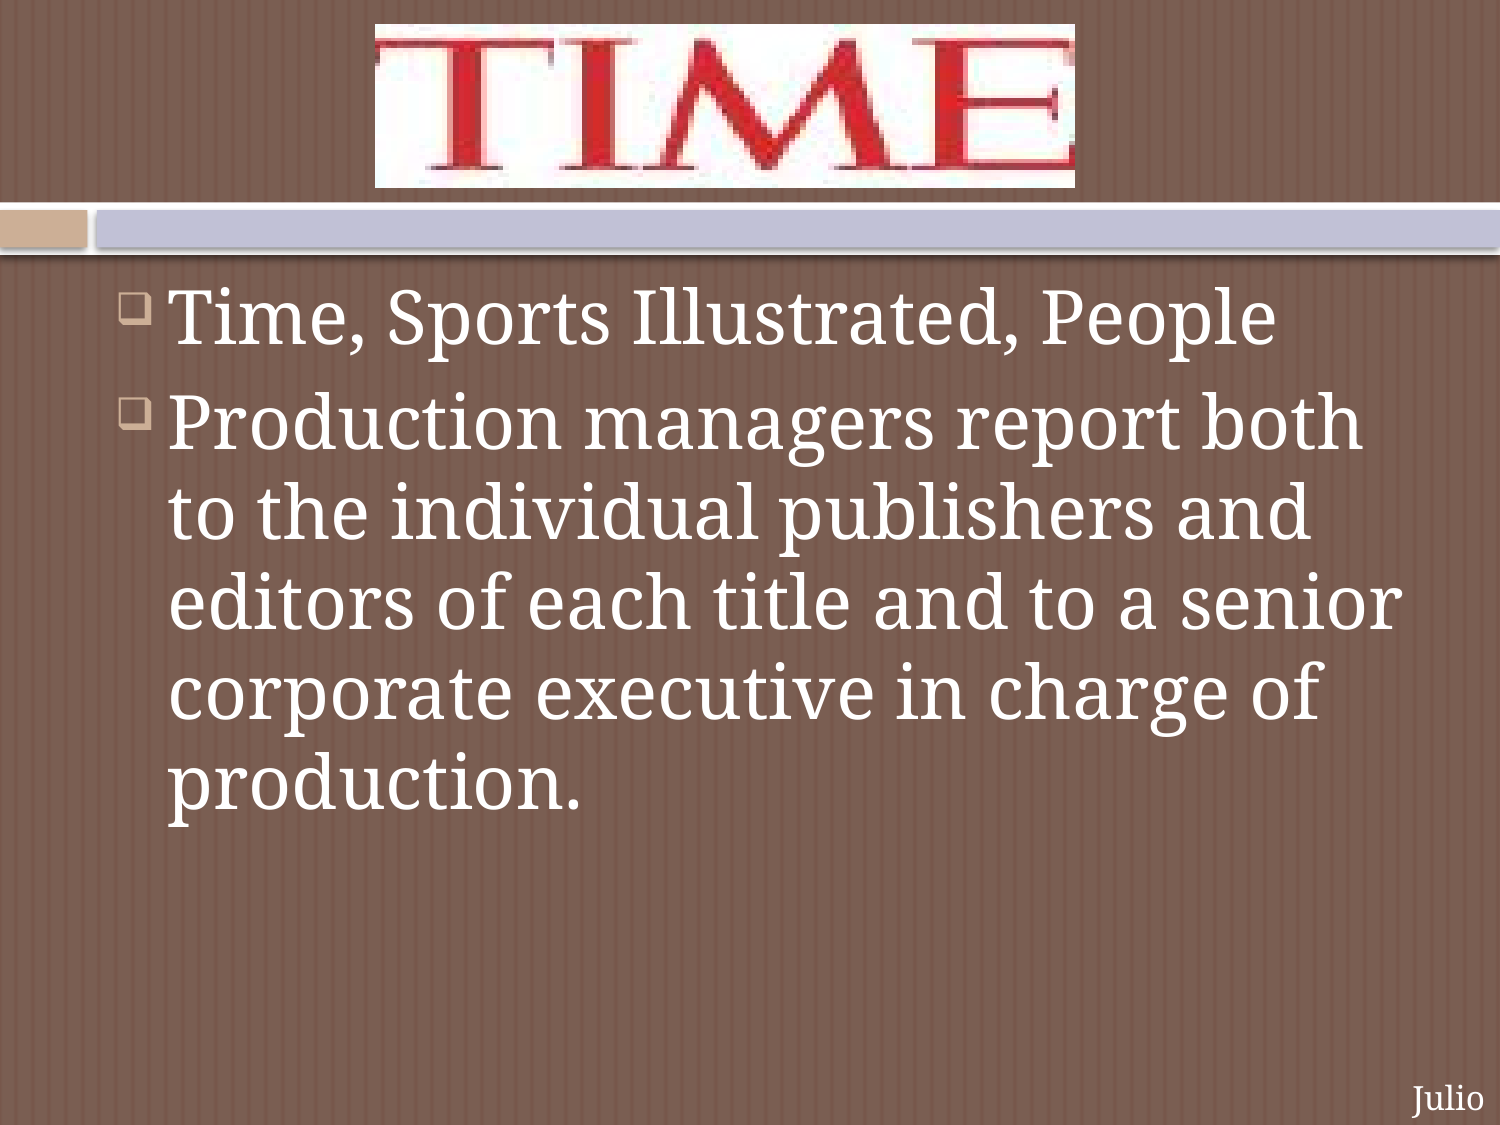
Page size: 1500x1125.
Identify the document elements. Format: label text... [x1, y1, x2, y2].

text_box Julio [1175, 1069, 1500, 1125]
list Time, Sports Illustrated, People Production managers report both to the individual publishers and editors of each title and to a senior corporate executive in charge of production. [100, 262, 1438, 1000]
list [374, 24, 1076, 188]
